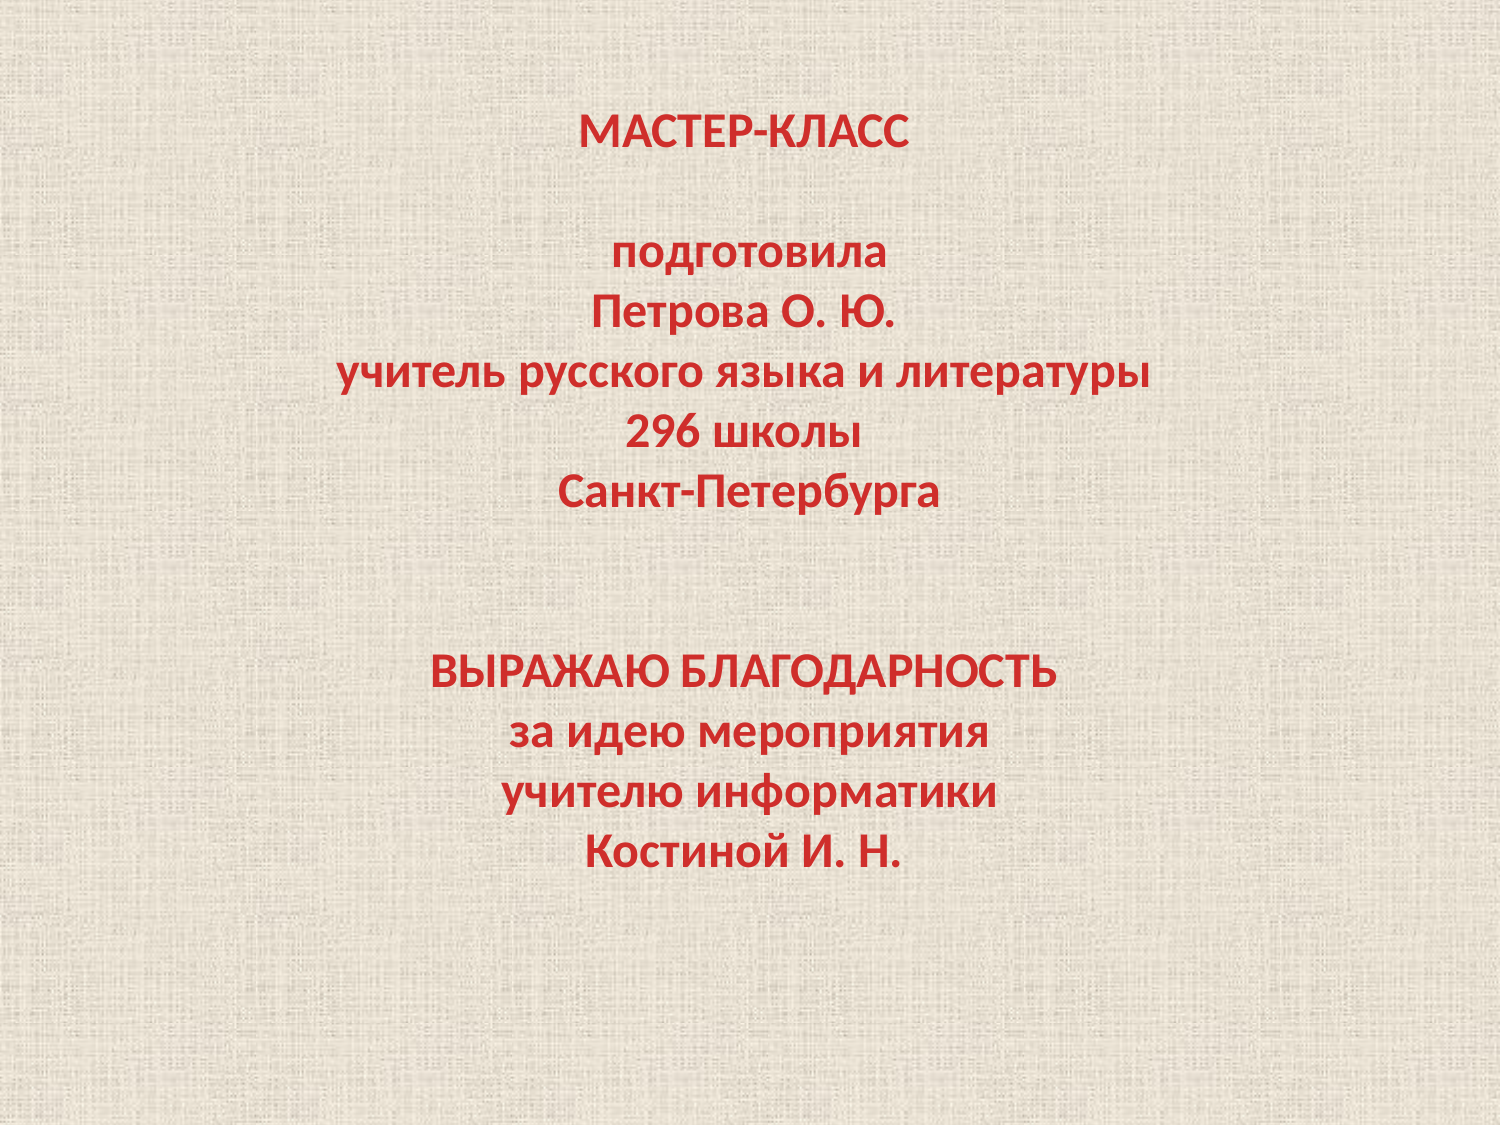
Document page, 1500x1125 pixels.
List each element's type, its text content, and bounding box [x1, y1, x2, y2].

text_box МАСТЕР-КЛАСС подготовила Петрова О. Ю. учитель русского языка и литературы 296 школы Санкт-Петербурга ВЫРАЖАЮ БЛАГОДАРНОСТЬ за идею мероприятия учителю информатики Костиной И. Н. [159, 89, 1341, 885]
